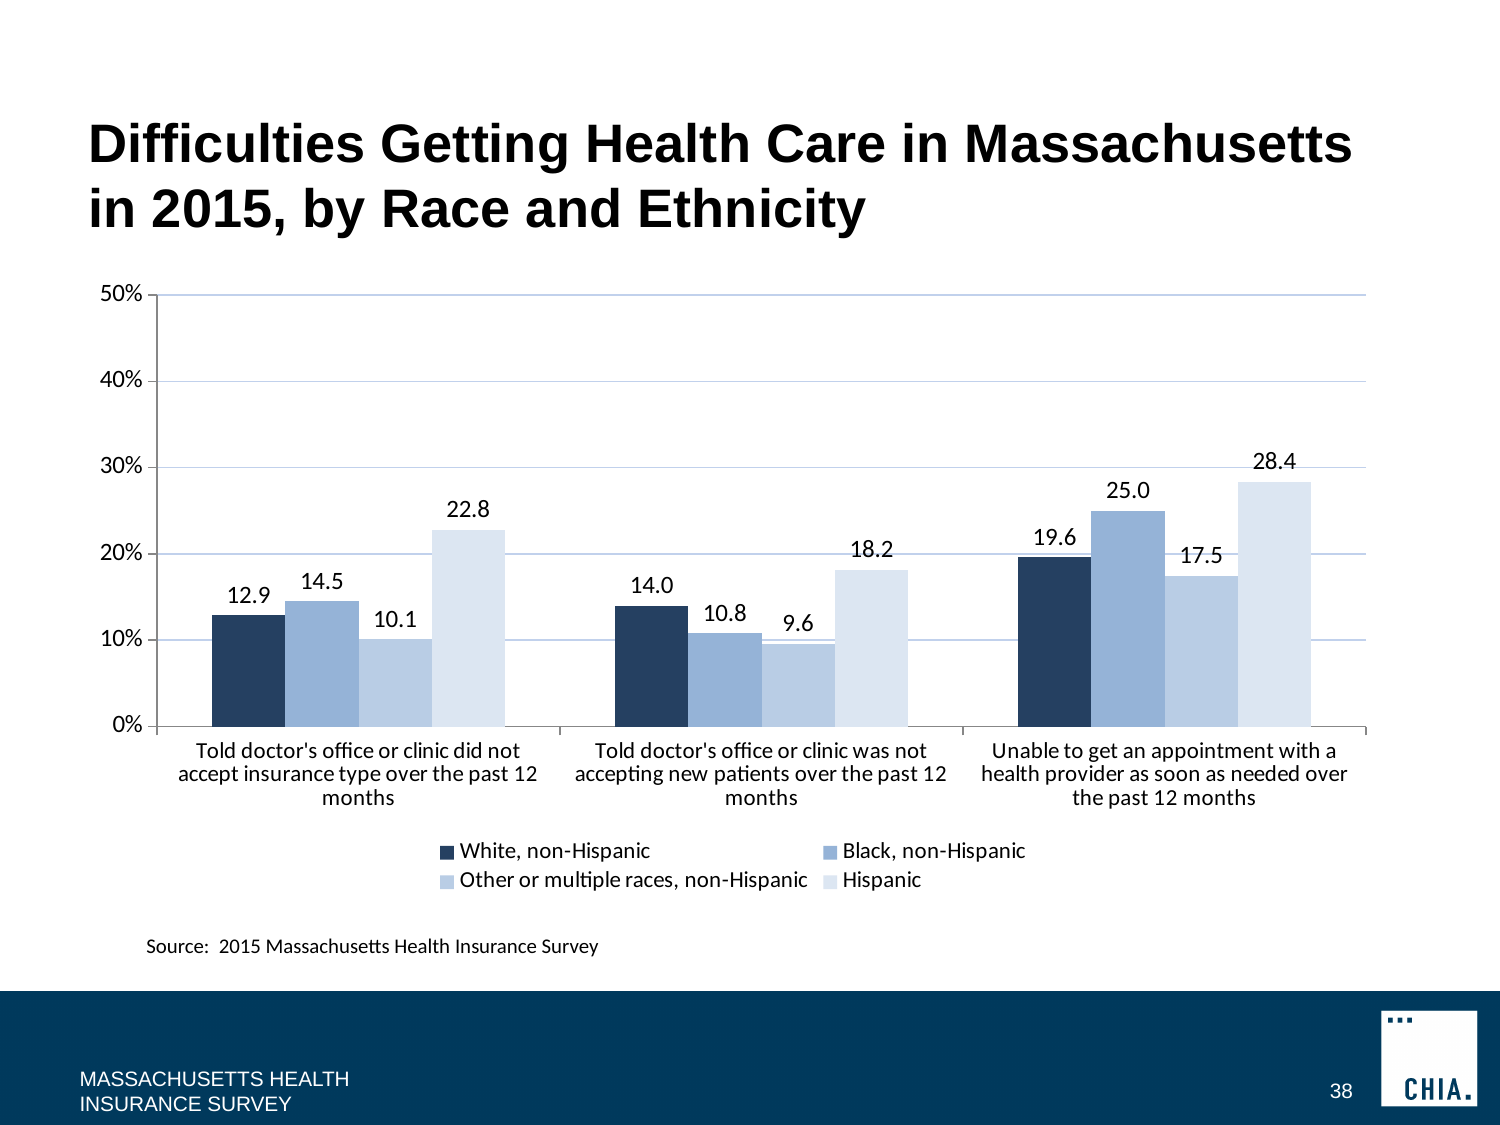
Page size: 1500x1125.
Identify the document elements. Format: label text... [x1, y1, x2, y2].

slide_number 38 [1017, 1060, 1368, 1121]
footer MASSACHUSETTS HEALTH INSURANCE SURVEY [64, 1060, 430, 1121]
picture [0, 991, 1500, 1125]
title Difficulties Getting Health Care in Massachusetts in 2015, by Race and Ethnicity [73, 120, 1393, 227]
text_box Source: 2015 Massachusetts Health Insurance Survey [131, 910, 1142, 965]
chart [73, 269, 1393, 901]
